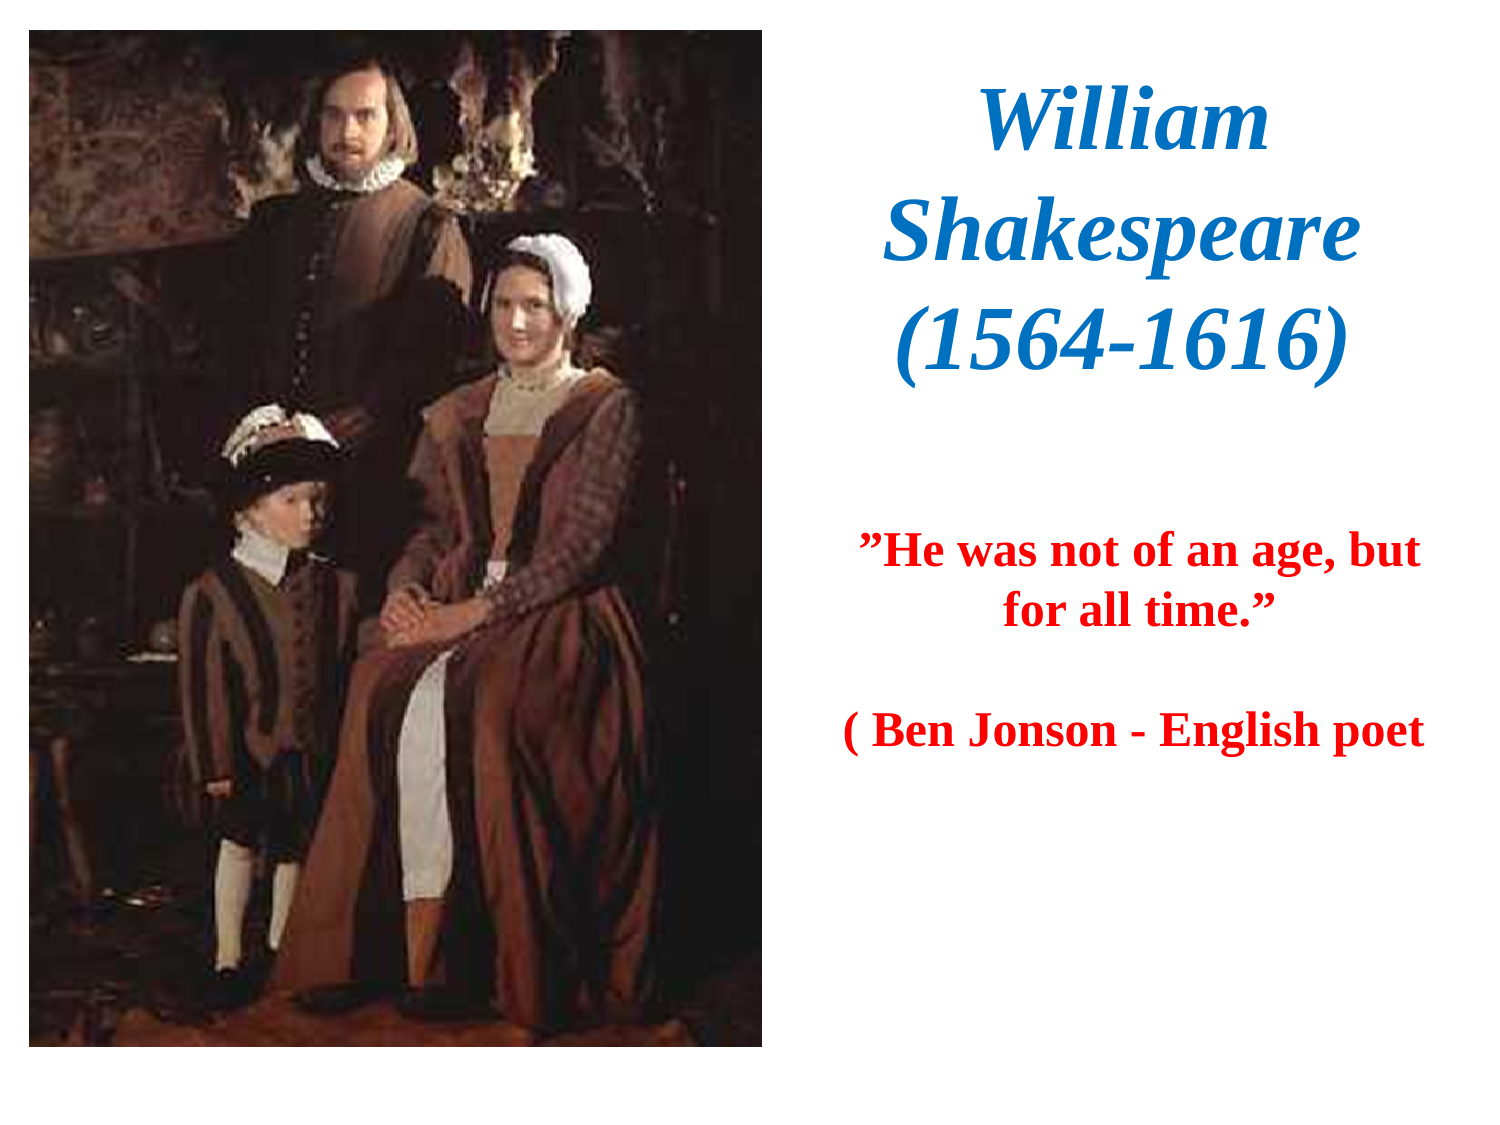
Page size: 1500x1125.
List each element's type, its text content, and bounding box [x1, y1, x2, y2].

text_box ”He was not of an age, but for all time.” ( Ben Jonson - English poet) [820, 509, 1459, 764]
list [29, 30, 762, 1048]
title William Shakespeare (1564-1616) [820, 44, 1426, 509]
